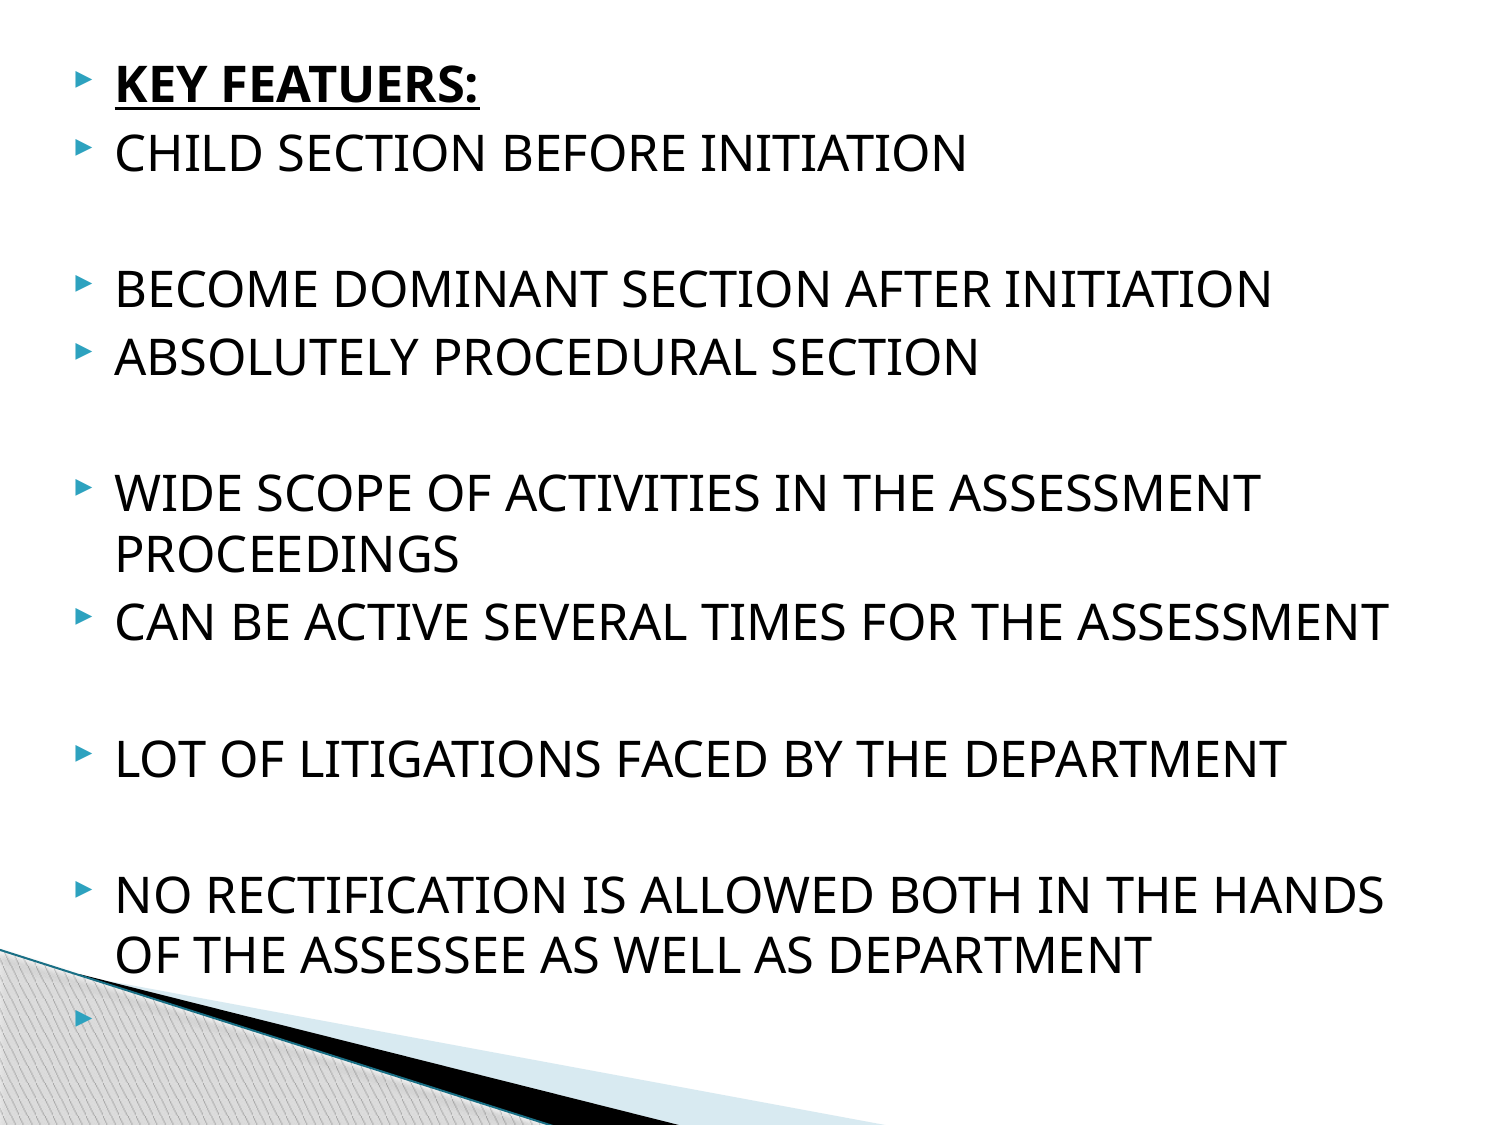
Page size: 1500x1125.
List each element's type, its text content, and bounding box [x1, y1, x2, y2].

list KEY FEATUERS: CHILD SECTION BEFORE INITIATION BECOME DOMINANT SECTION AFTER INITIATION ABSOLUTELY PROCEDURAL SECTION WIDE SCOPE OF ACTIVITIES IN THE ASSESSMENT PROCEEDINGS CAN BE ACTIVE SEVERAL TIMES FOR THE ASSESSMENT LOT OF LITIGATIONS FACED BY THE DEPARTMENT NO RECTIFICATION IS ALLOWED BOTH IN THE HANDS OF THE ASSESSEE AS WELL AS DEPARTMENT [39, 45, 1448, 1074]
